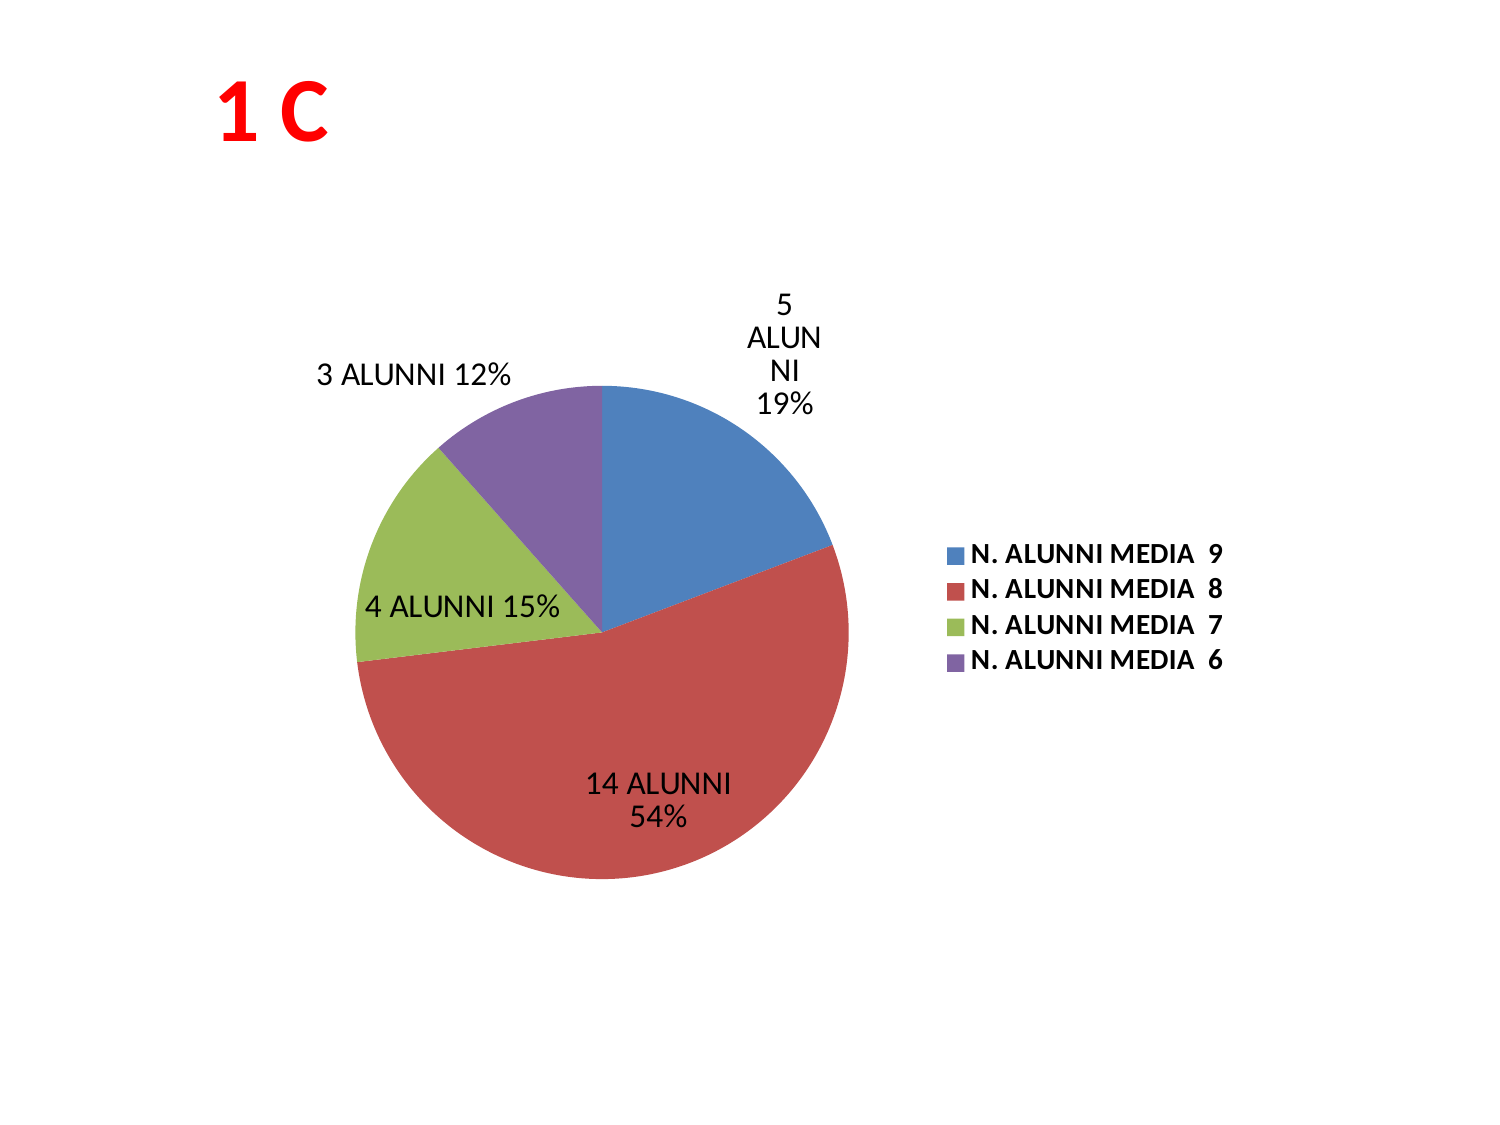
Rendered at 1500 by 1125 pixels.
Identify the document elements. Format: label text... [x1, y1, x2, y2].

chart [206, 255, 1247, 965]
text_box 1 C [123, 42, 420, 168]
